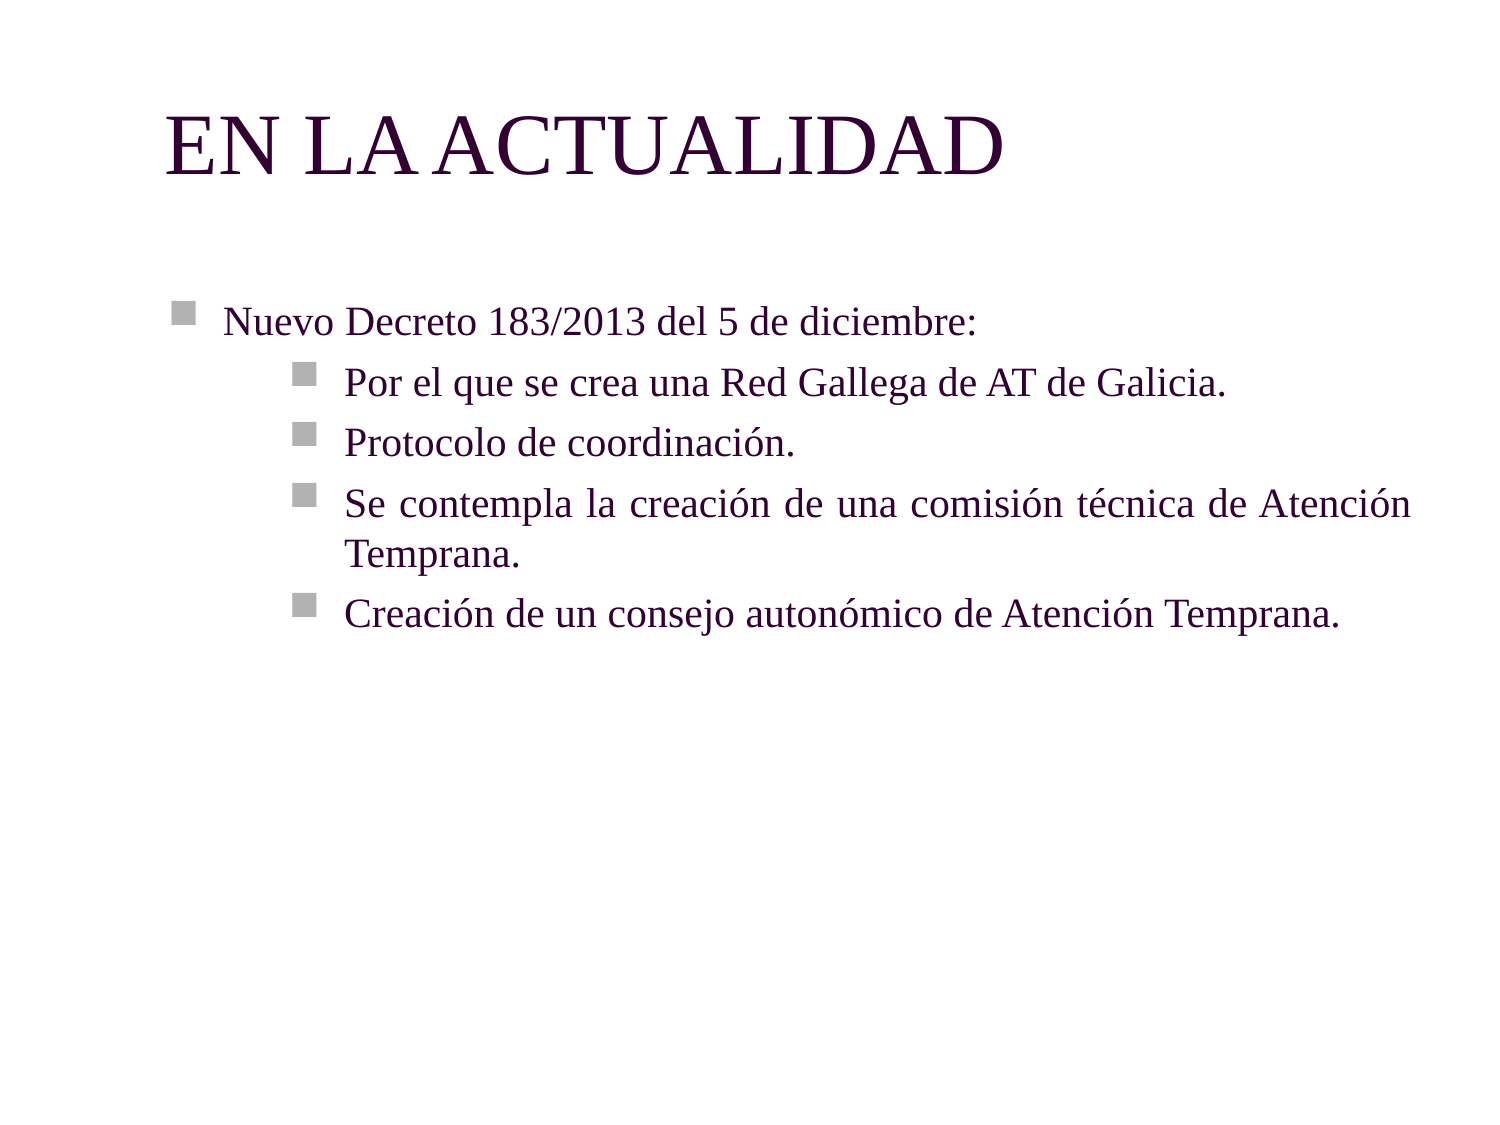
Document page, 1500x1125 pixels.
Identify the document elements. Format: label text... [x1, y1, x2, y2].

text_box EN LA ACTUALIDAD [149, 45, 1425, 234]
text_box Nuevo Decreto 183/2013 del 5 de diciembre: Por el que se crea una Red Gallega de AT de Galicia. Protocolo de coordinación. Se contempla la creación de una comisión técnica de Atención Temprana. Creación de un consejo autonómico de Atención Temprana. [152, 246, 1428, 990]
